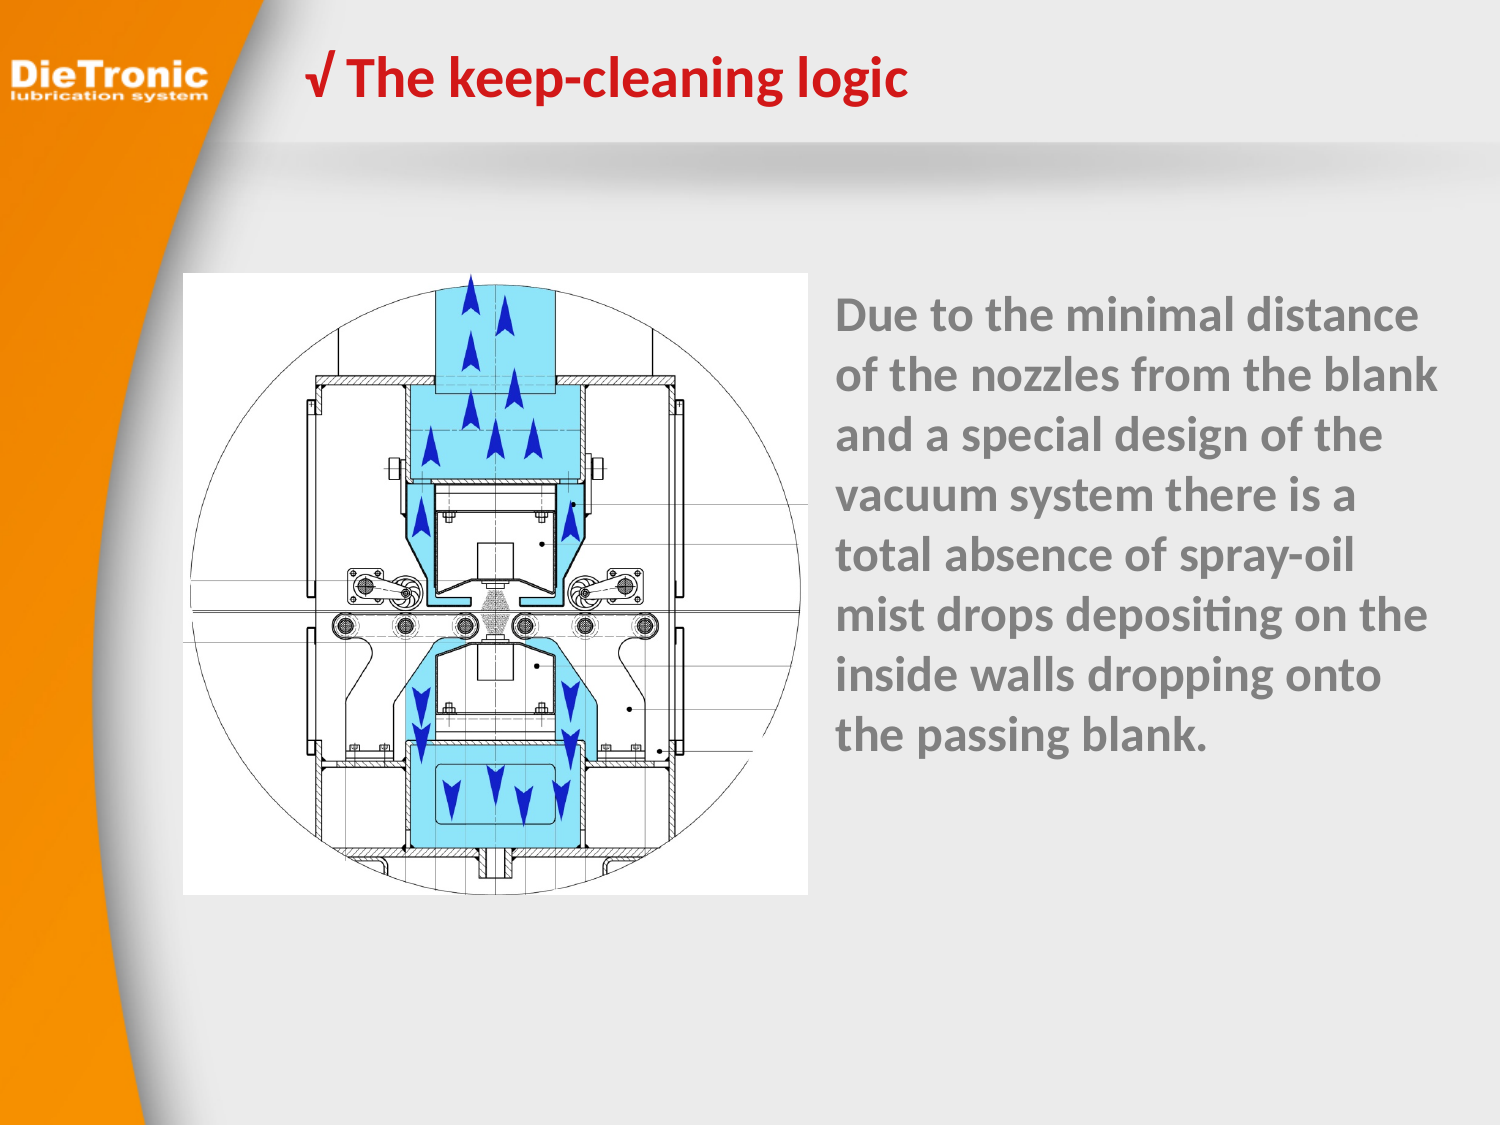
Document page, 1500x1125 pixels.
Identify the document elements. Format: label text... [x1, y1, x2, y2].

text_box Due to the minimal distance of the nozzles from the blank and a special design of the vacuum system there is a total absence of spray-oil mist drops depositing on the inside walls dropping onto the passing blank. [820, 172, 1465, 870]
title √ The keep-cleaning logic [289, 1, 1477, 149]
picture [0, 1, 1500, 1125]
